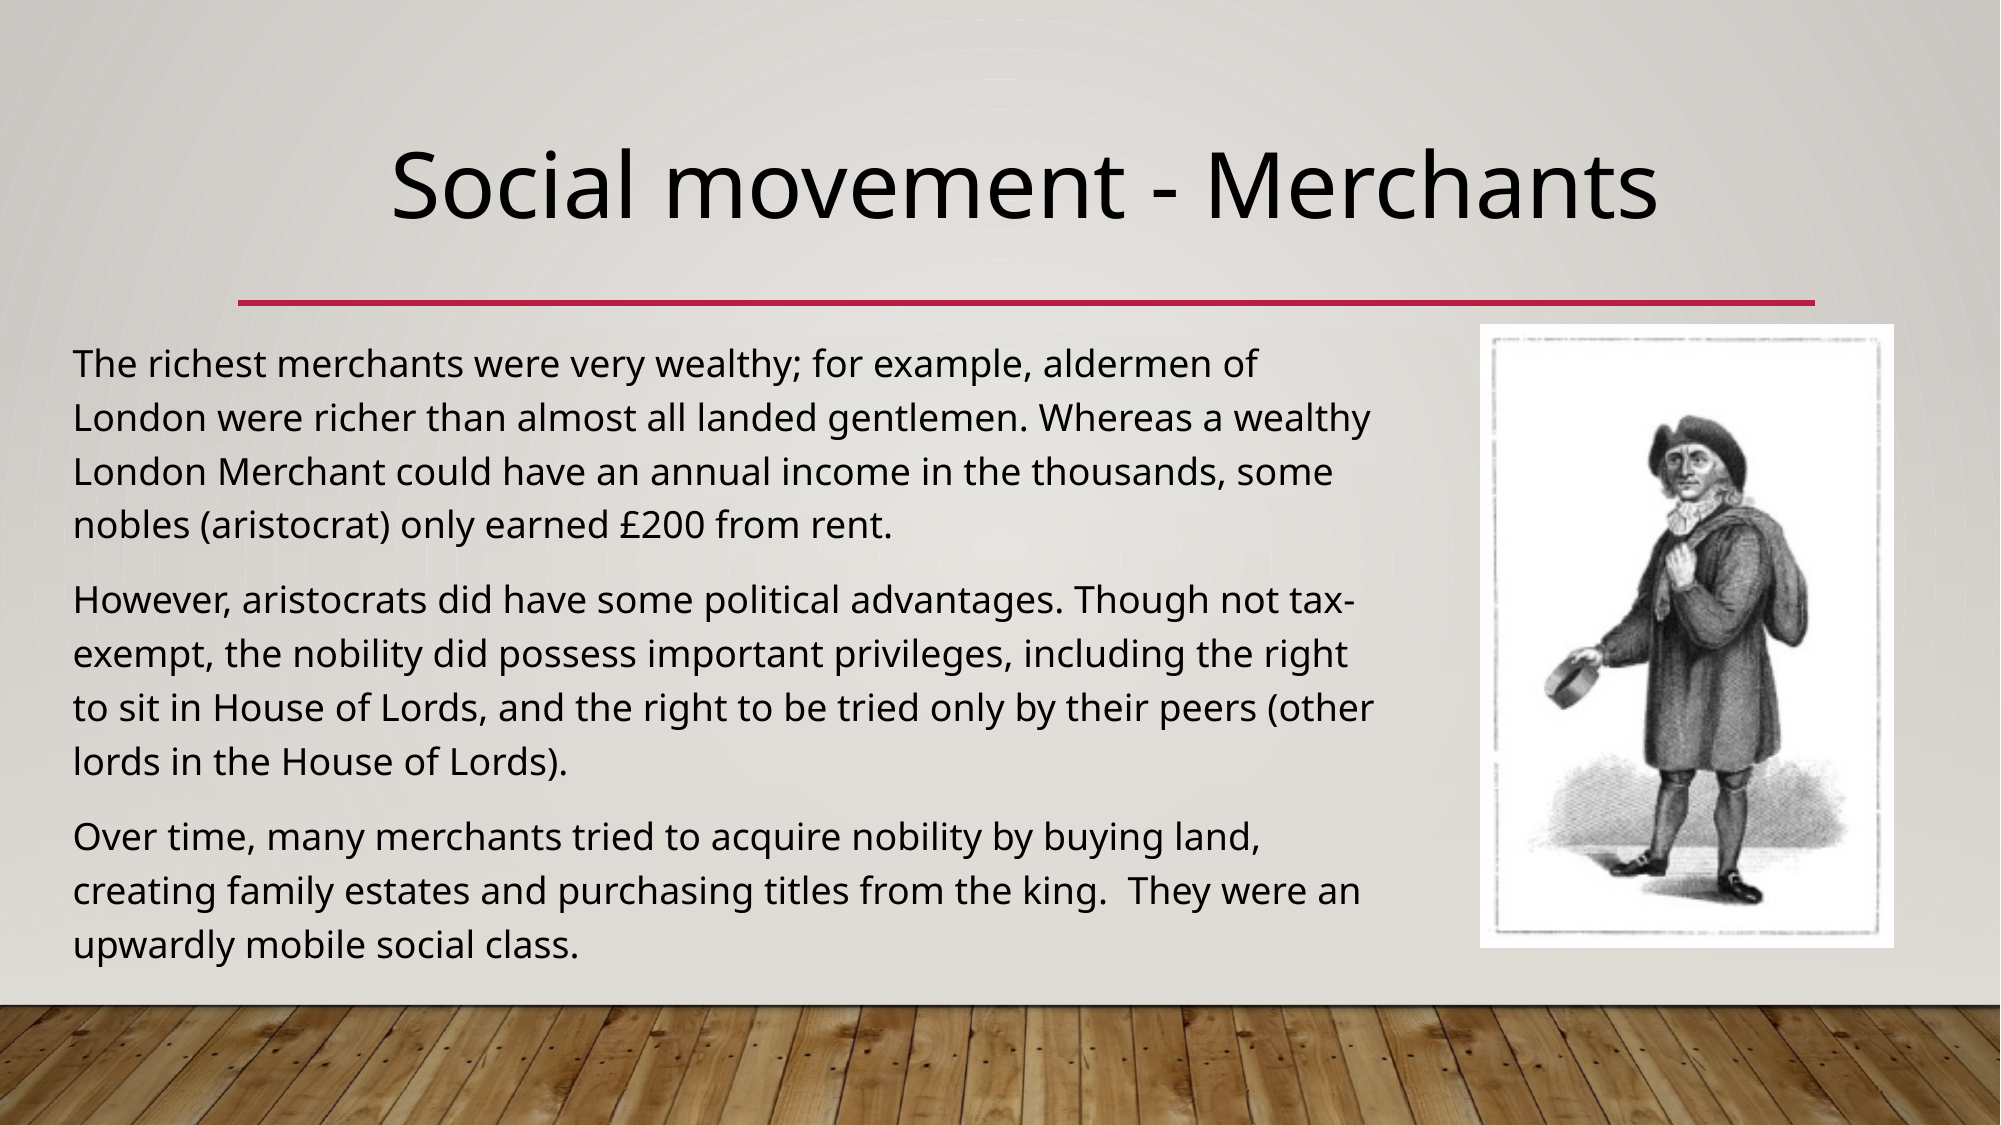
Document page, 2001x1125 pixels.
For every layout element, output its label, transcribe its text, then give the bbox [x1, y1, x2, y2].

picture [0, 1005, 2000, 1125]
list The richest merchants were very wealthy; for example, aldermen of London were richer than almost all landed gentlemen. Whereas a wealthy London Merchant could have an annual income in the thousands, some nobles (aristocrat) only earned £200 from rent. However, aristocrats did have some political advantages. Though not tax-exempt, the nobility did possess important privileges, including the right to sit in House of Lords, and the right to be tried only by their peers (other lords in the House of Lords). Over time, many merchants tried to acquire nobility by buying land, creating family estates and purchasing titles from the king. They were an upwardly mobile social class. [57, 323, 1394, 974]
picture [1480, 324, 1894, 949]
title Social movement - Merchants [238, 131, 1814, 305]
